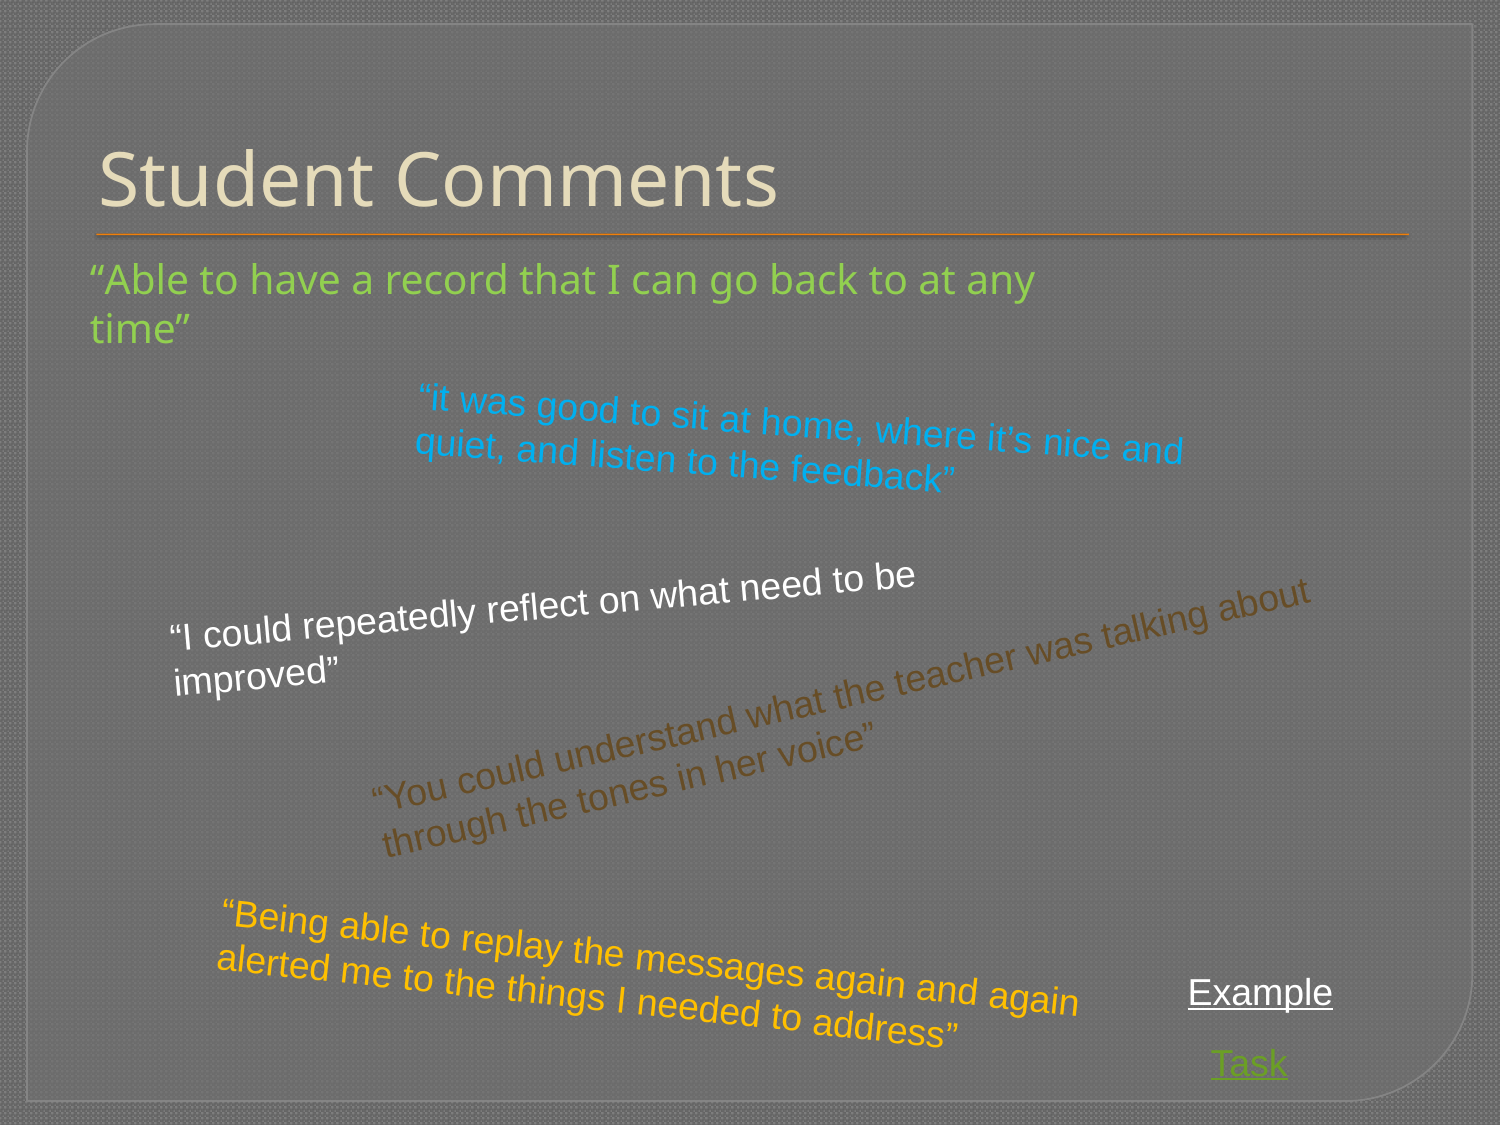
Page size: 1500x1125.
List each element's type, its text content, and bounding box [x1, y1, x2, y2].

text_box Task [1195, 1031, 1303, 1091]
text_box Example [1172, 960, 1359, 1021]
text_box “Being able to replay the messages again and again alerted me to the things I needed to address” [199, 878, 1143, 1084]
text_box “You could understand what the teacher was talking about through the tones in her voice” [351, 550, 1358, 877]
title Student Comments [75, 41, 1425, 230]
text_box “it was good to sit at home, where it’s nice and quiet, and listen to the feedback” [398, 363, 1236, 529]
list “Able to have a record that I can go back to at any time” [75, 246, 1055, 363]
text_box “I could repeatedly reflect on what need to be improved” [152, 539, 952, 713]
